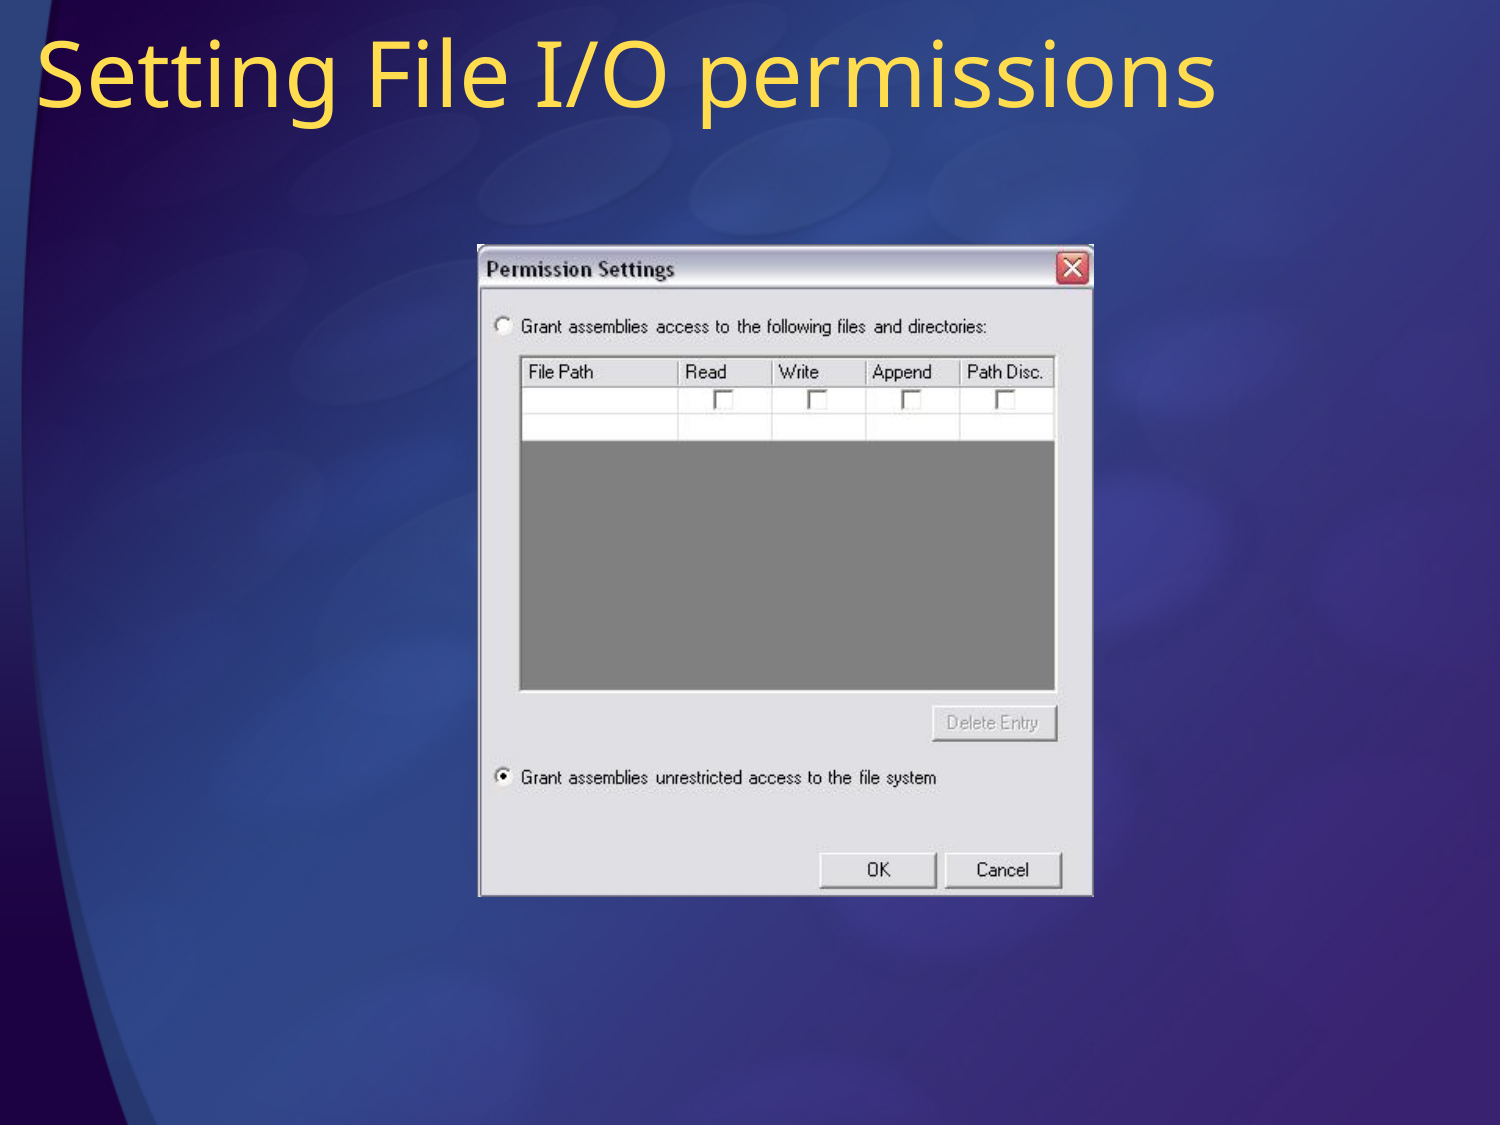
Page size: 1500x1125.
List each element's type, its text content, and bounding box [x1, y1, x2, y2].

picture [0, 0, 1500, 1125]
title Setting File I/O permissions [20, 20, 1477, 136]
